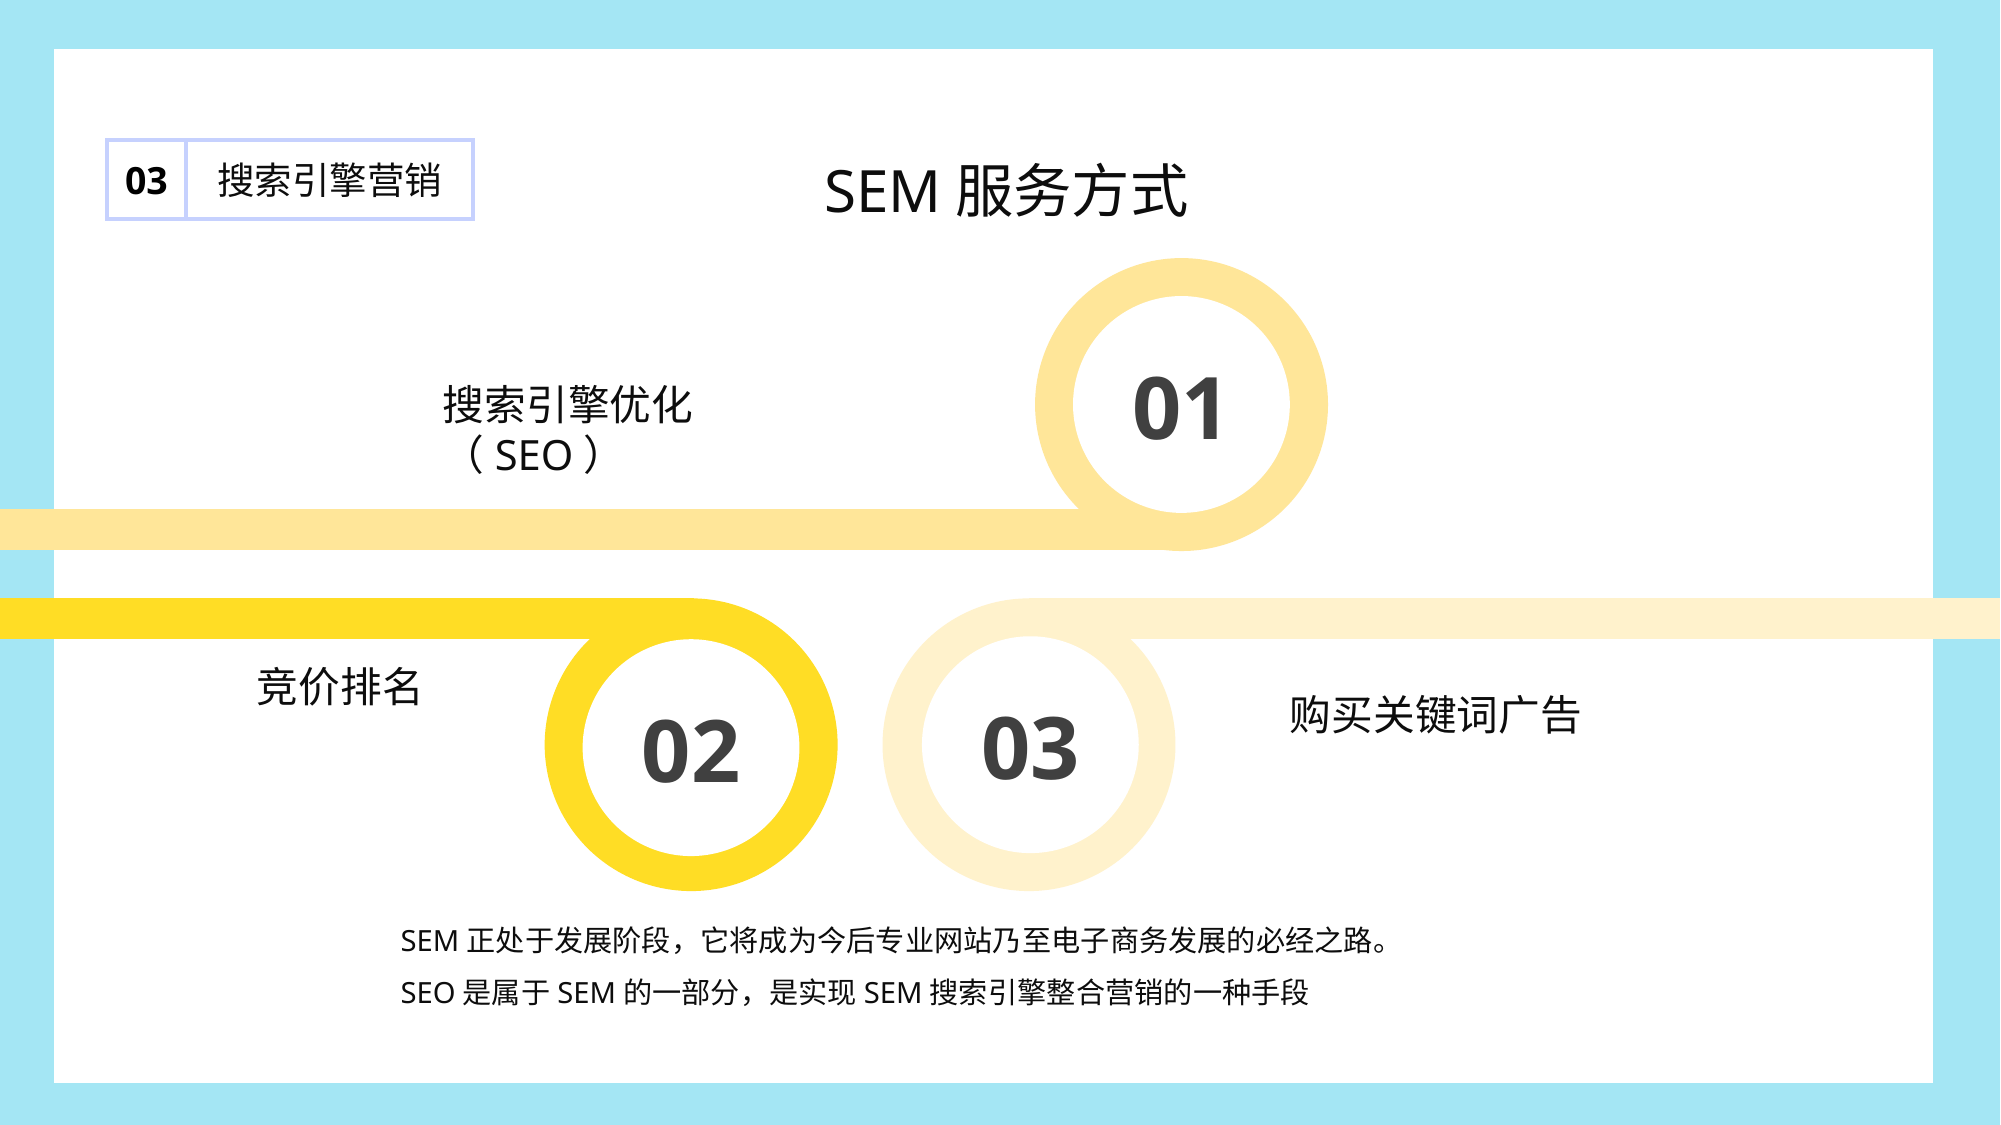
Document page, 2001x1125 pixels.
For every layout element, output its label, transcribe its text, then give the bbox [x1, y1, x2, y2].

text_box SEM正处于发展阶段，它将成为今后专业网站乃至电子商务发展的必经之路。 SEO是属于SEM的一部分，是实现SEM搜索引擎整合营销的一种手段 [385, 897, 1568, 1017]
text_box [0, 508, 1035, 551]
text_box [544, 598, 838, 892]
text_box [882, 598, 1176, 892]
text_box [1035, 258, 1329, 552]
text_box 竞价排名 [140, 640, 537, 746]
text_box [106, 140, 474, 220]
text_box [1028, 597, 2000, 640]
text_box 购买关键词广告 [1180, 653, 1692, 775]
text_box SEM服务方式 [809, 146, 2000, 232]
text_box [0, 597, 695, 640]
text_box 搜索引擎优化（SEO） [372, 368, 884, 490]
